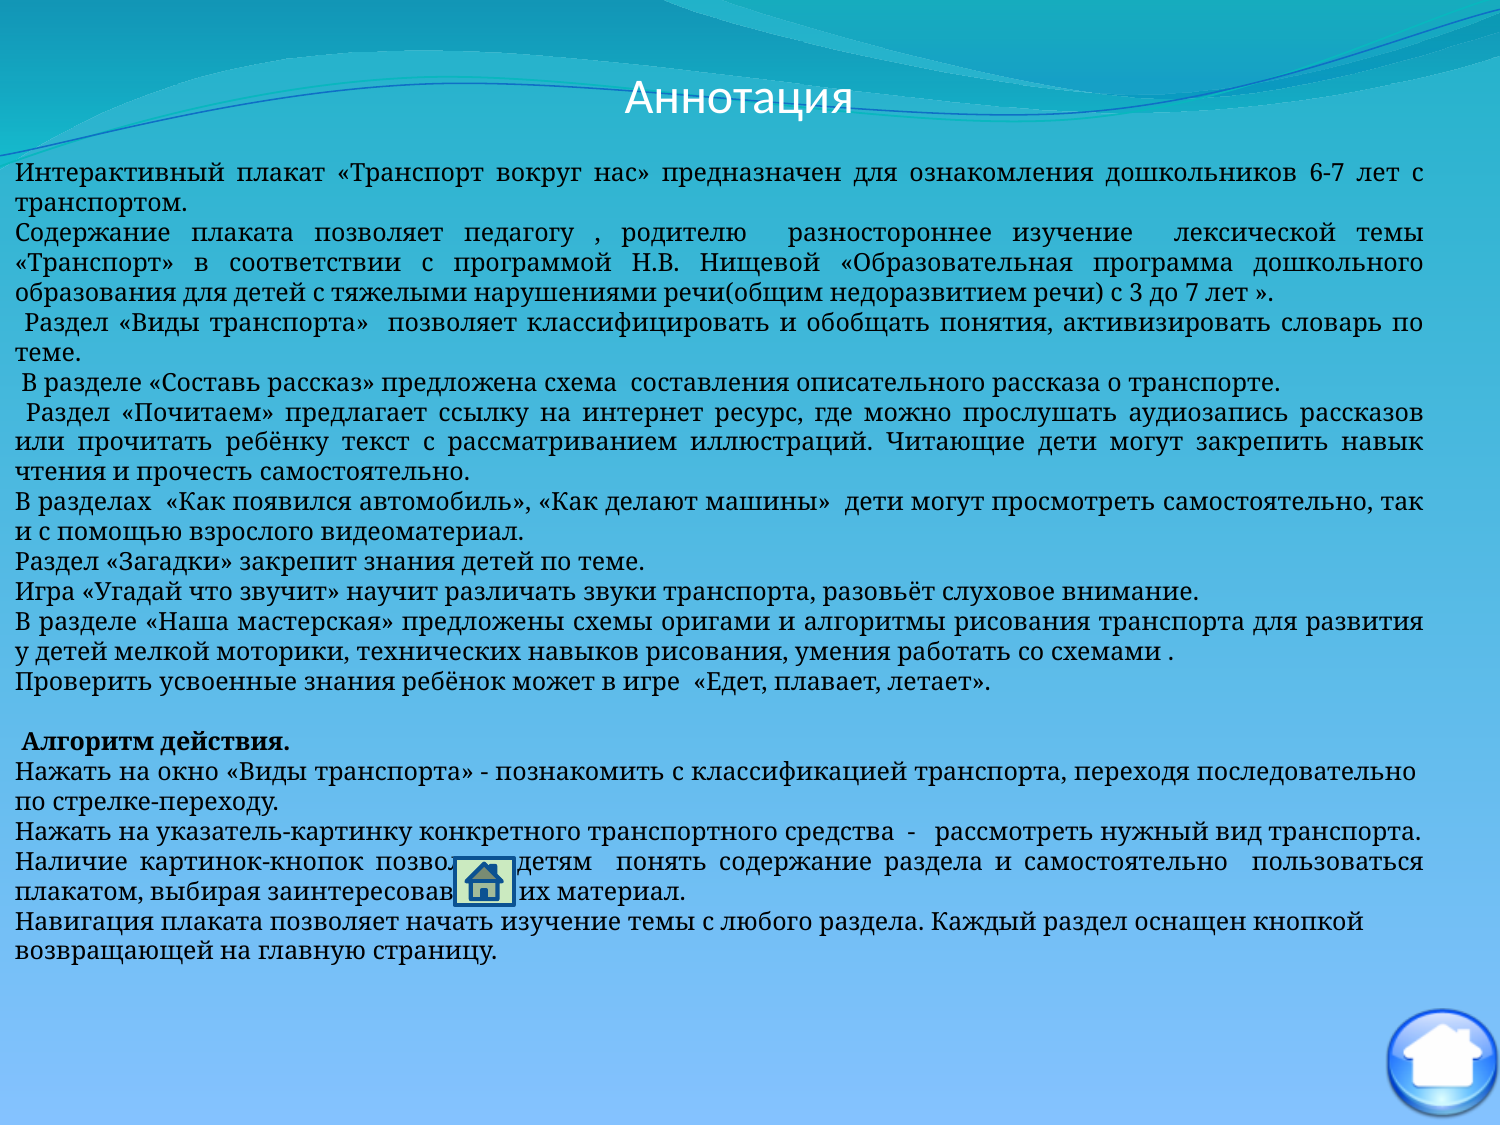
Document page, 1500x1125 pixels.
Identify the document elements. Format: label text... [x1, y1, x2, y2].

title Аннотация [312, 42, 1166, 124]
text_box Интерактивный плакат «Транспорт вокруг нас» предназначен для ознакомления дошкольников 6-7 лет с транспортом. Содержание плаката позволяет педагогу , родителю разностороннее изучение лексической темы «Транспорт» в соответствии с программой Н.В. Нищевой «Образовательная программа дошкольного образования для детей с тяжелыми нарушениями речи(общим недоразвитием речи) с 3 до 7 лет ». Раздел «Виды транспорта» позволяет классифицировать и обобщать понятия, активизировать словарь по теме. В разделе «Составь рассказ» предложена схема составления описательного рассказа о транспорте. Раздел «Почитаем» предлагает ссылку на интернет ресурс, где можно прослушать аудиозапись рассказов или прочитать ребёнку текст с рассматриванием иллюстраций. Читающие дети могут закрепить навык чтения и прочесть самостоятельно. В разделах «Как появился автомобиль», «Как делают машины» дети могут просмотреть самостоятельно, так и с помощью взрослого видеоматериал. Раздел «Загадки» закрепит знания детей по теме. Игра «Угадай что звучит» научит различать звуки транспорта, разовьёт слуховое внимание. В разделе «Наша мастерская» предложены схемы оригами и алгоритмы рисования транспорта для развития у детей мелкой моторики, технических навыков рисования, умения работать со схемами . Проверить усвоенные знания ребёнок может в игре «Едет, плавает, летает». Алгоритм действия. Нажать на окно «Виды транспорта» - познакомить с классификацией транспорта, переходя последовательно по стрелке-переходу. Нажать на указатель-картинку конкретного транспортного средства - рассмотреть нужный вид транспорта. Наличие картинок-кнопок позволяет детям понять содержание раздела и самостоятельно пользоваться плакатом, выбирая заинтересовавший их материал. Навигация плаката позволяет начать изучение темы с любого раздела. Каждый раздел оснащен кнопкой возвращающей на главную страницу. [0, 149, 1442, 1033]
picture [1385, 1004, 1500, 1125]
text_box [453, 856, 516, 907]
